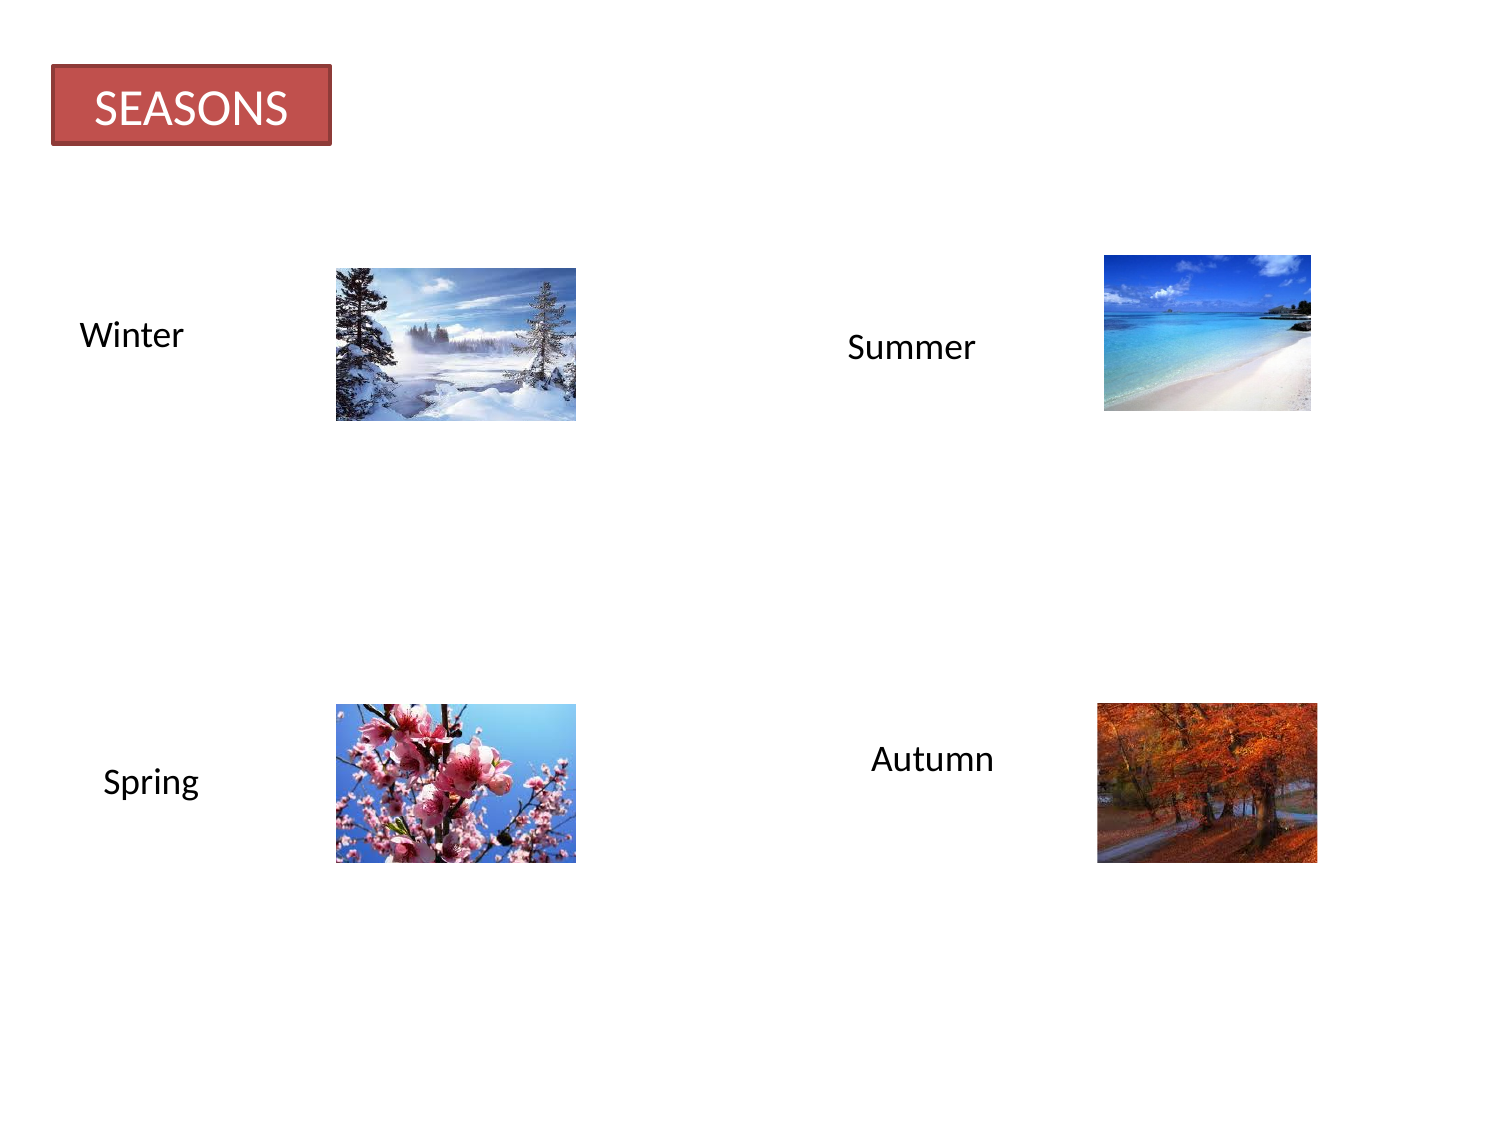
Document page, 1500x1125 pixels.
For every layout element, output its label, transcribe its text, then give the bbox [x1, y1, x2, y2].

picture [1104, 255, 1312, 411]
picture [336, 268, 577, 421]
text_box Autumn [856, 726, 1092, 787]
text_box Summer [832, 314, 1099, 375]
picture [336, 703, 577, 864]
text_box SEASONS [51, 64, 332, 146]
picture [1097, 703, 1318, 864]
text_box Spring [88, 749, 331, 810]
text_box Winter [64, 302, 231, 363]
